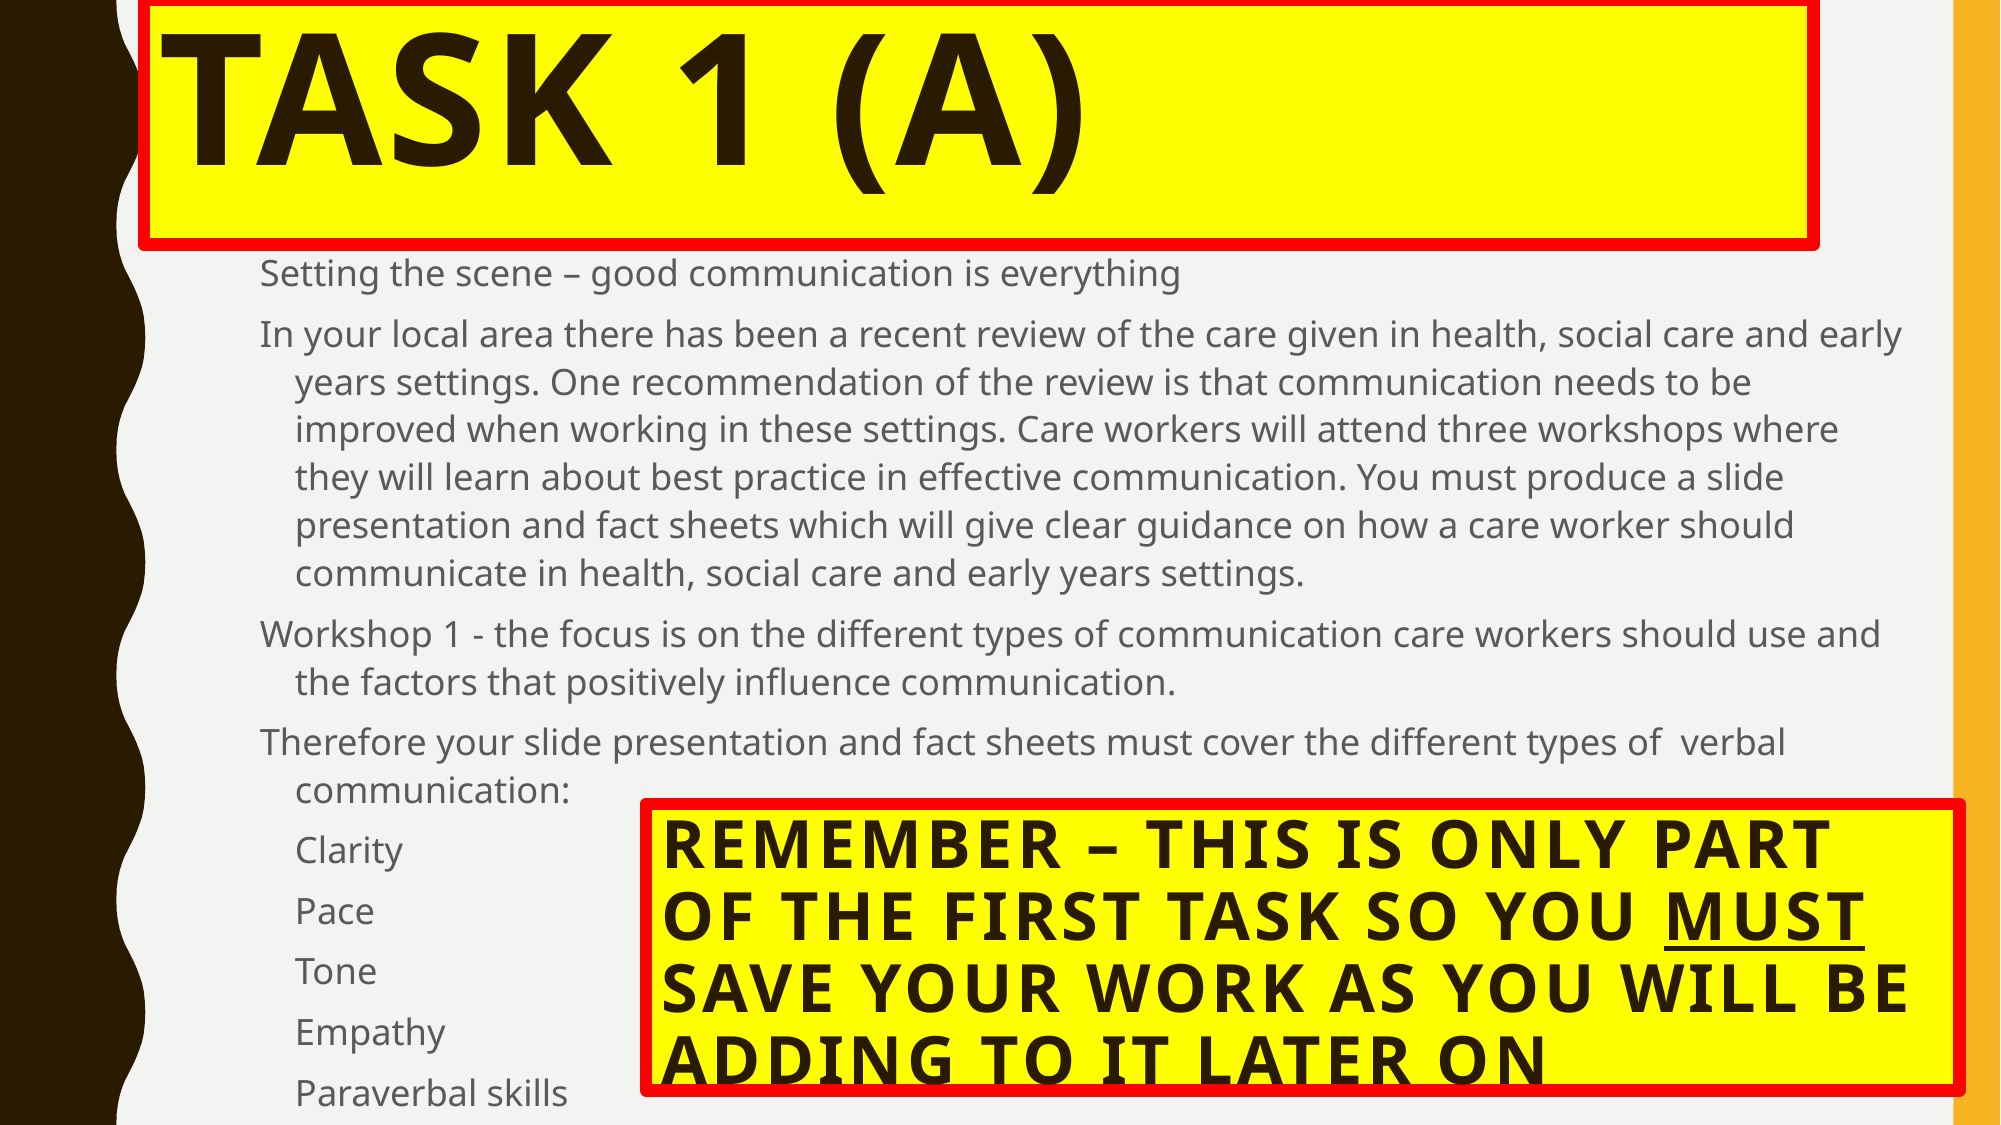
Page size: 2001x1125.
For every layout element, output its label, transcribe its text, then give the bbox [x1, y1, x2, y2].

text_box REMEMBER – this is only part of the first task so you must save your work as you will be adding to it later on [646, 803, 1960, 1091]
title Task 1 (a) [143, 0, 1814, 245]
list Setting the scene – good communication is everything In your local area there has been a recent review of the care given in health, social care and early years settings. One recommendation of the review is that communication needs to be improved when working in these settings. Care workers will attend three workshops where they will learn about best practice in effective communication. You must produce a slide presentation and fact sheets which will give clear guidance on how a care worker should communicate in health, social care and early years settings. Workshop 1 - the focus is on the different types of communication care workers should use and the factors that positively influence communication. Therefore your slide presentation and fact sheets must cover the different types of verbal communication: Clarity Pace Tone Empathy Paraverbal skills [244, 238, 1922, 1125]
